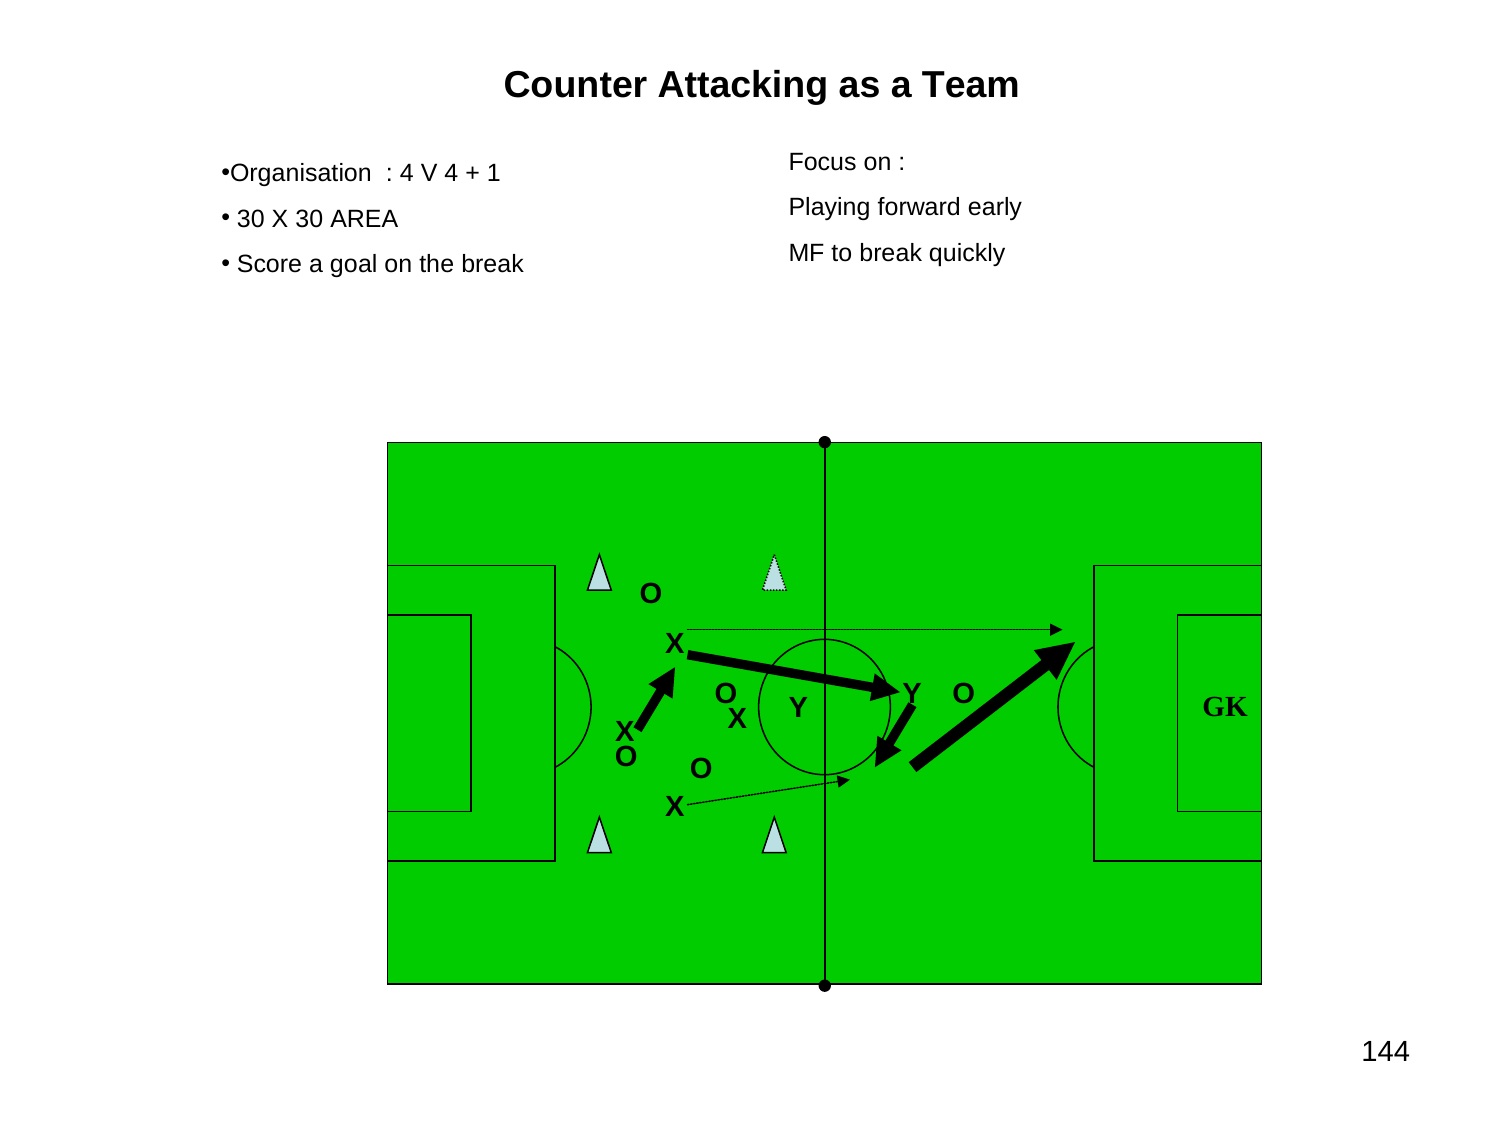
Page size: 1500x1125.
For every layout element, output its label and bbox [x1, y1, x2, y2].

text_box [206, 148, 762, 286]
text_box [773, 137, 1388, 274]
text_box [253, 0, 1270, 113]
text_box [387, 442, 1263, 986]
text_box [1074, 1024, 1425, 1103]
